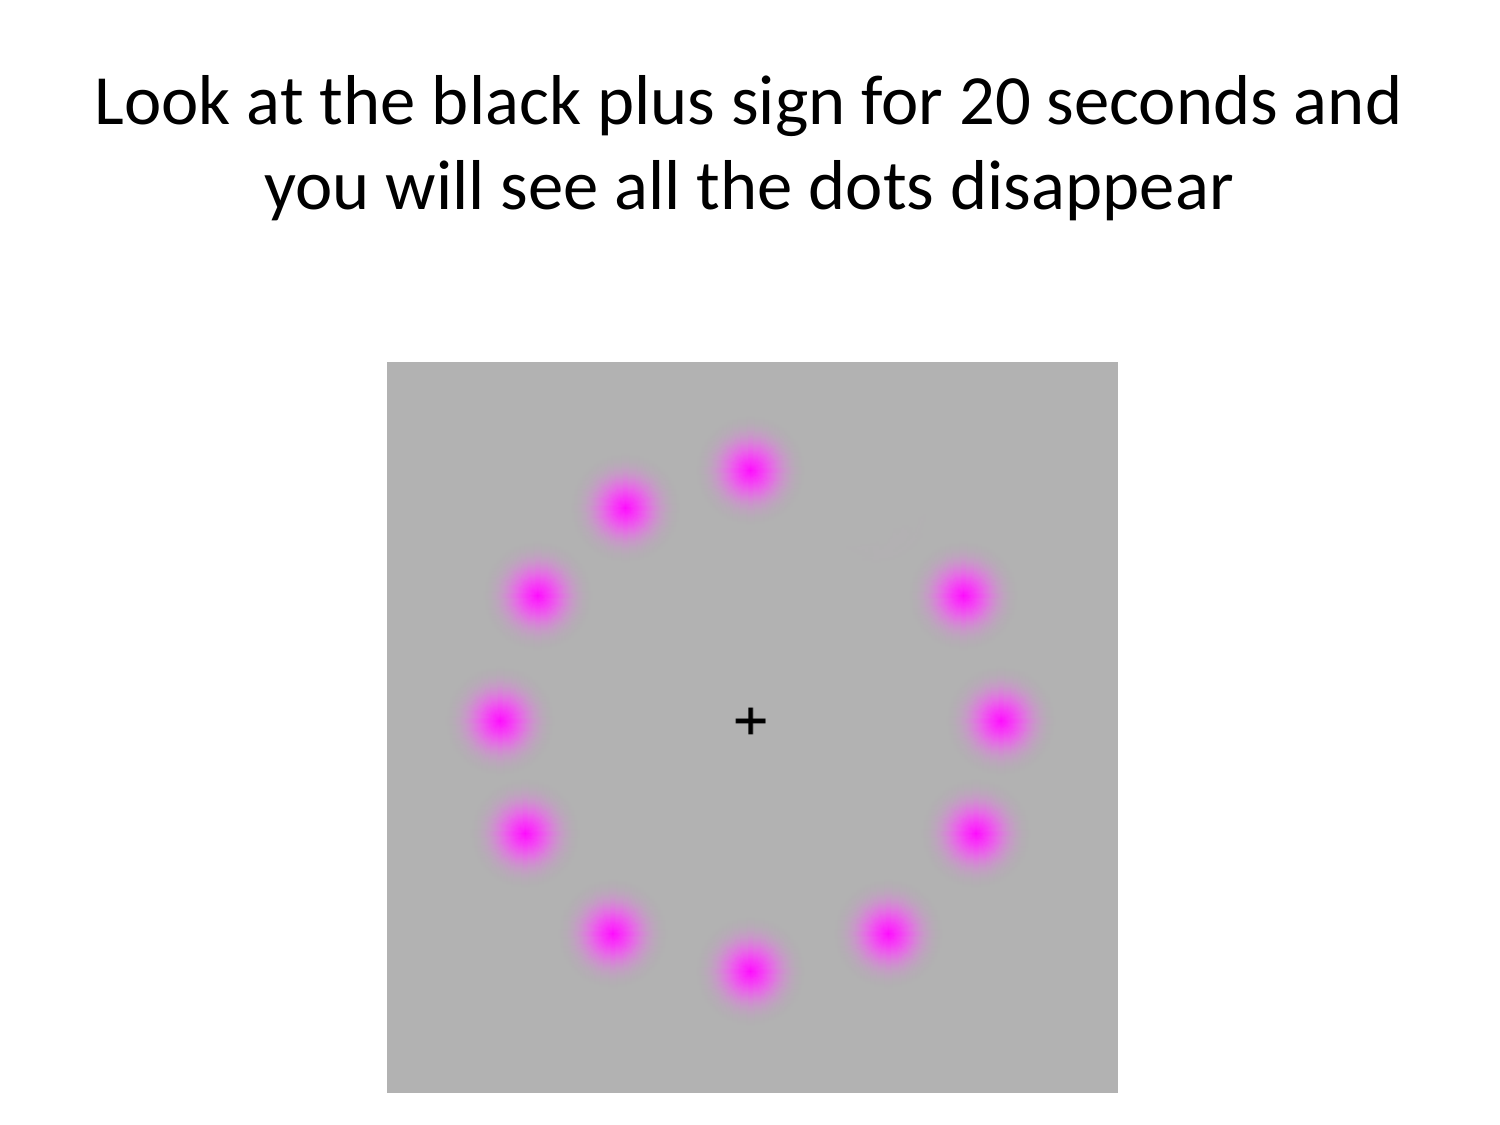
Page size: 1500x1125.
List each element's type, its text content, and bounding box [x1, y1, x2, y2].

title Look at the black plus sign for 20 seconds and you will see all the dots disappear [75, 45, 1425, 233]
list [387, 362, 1118, 1093]
